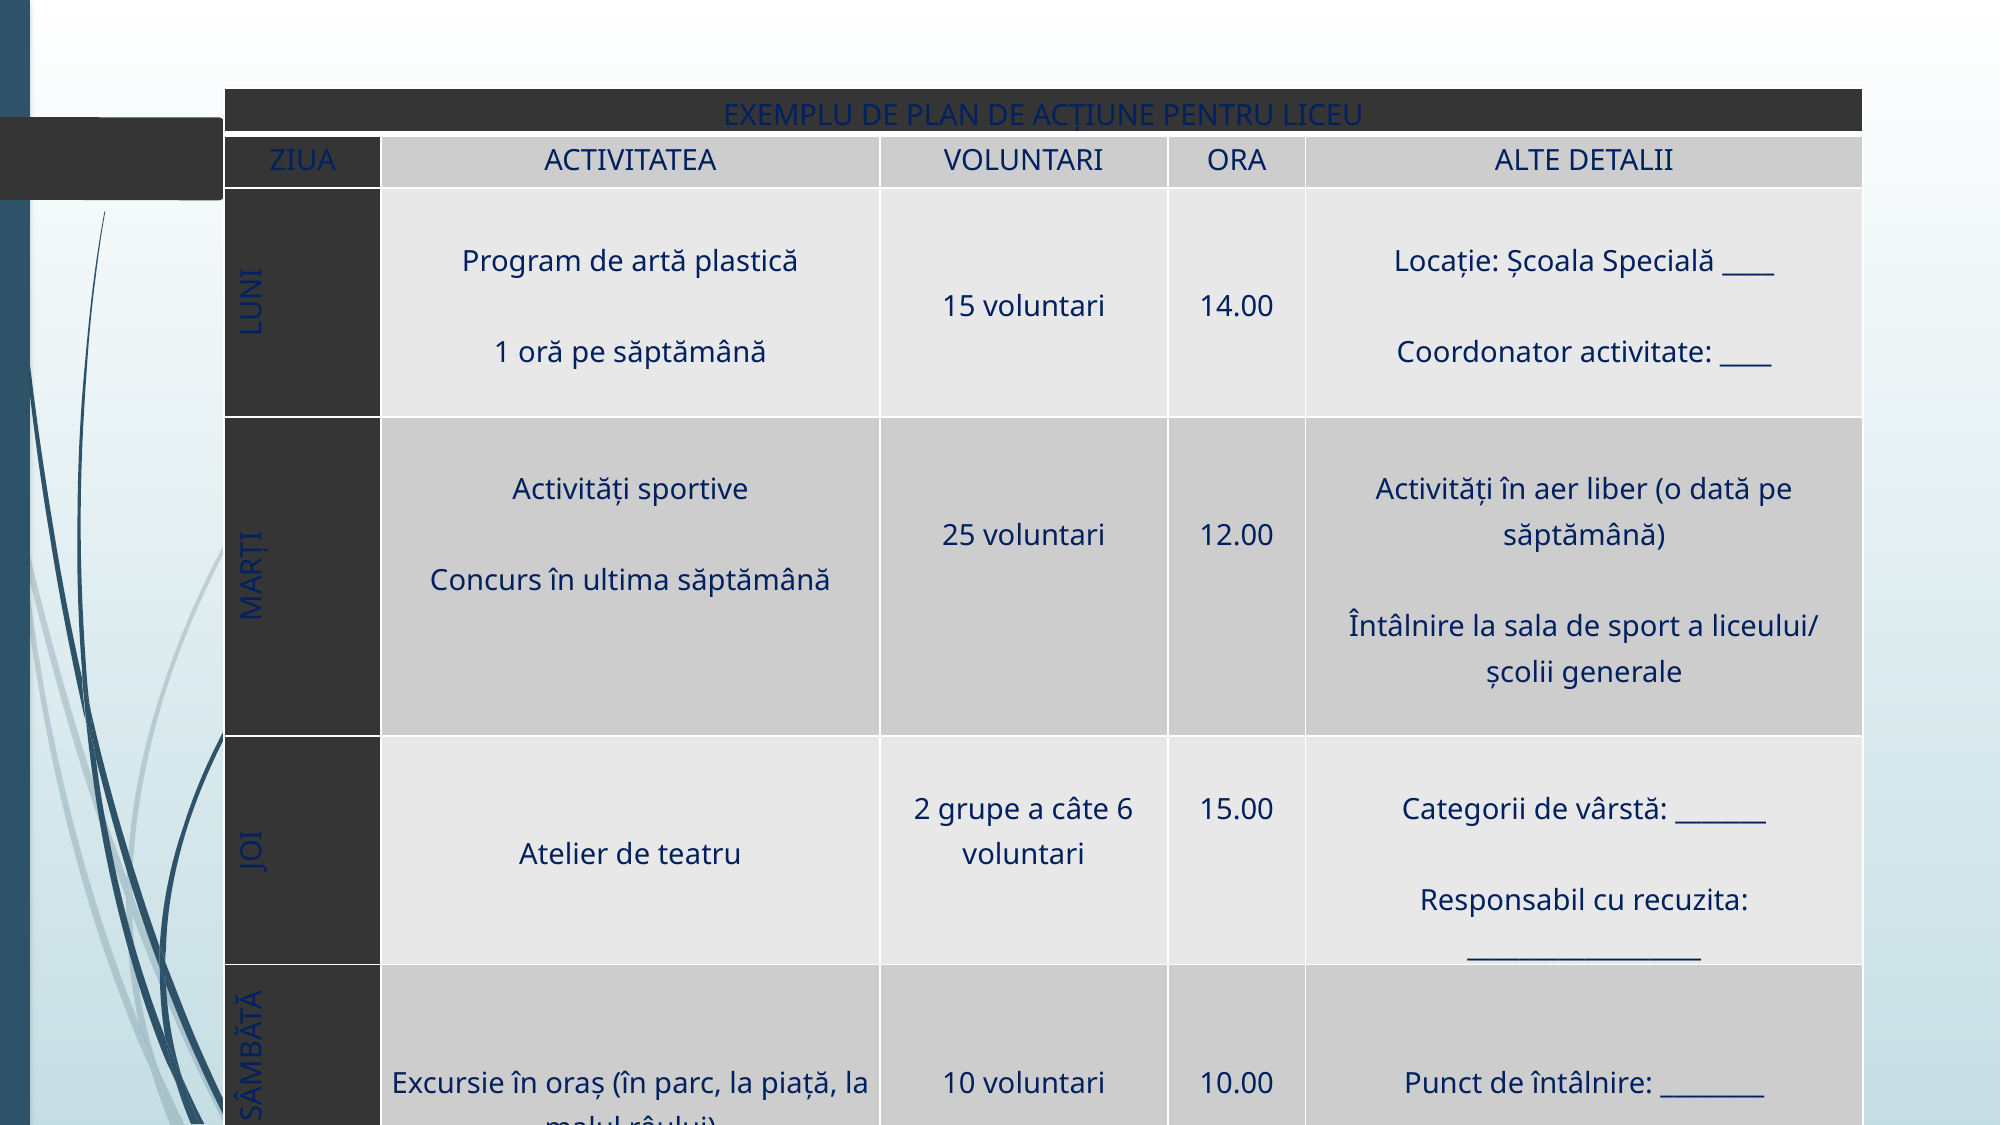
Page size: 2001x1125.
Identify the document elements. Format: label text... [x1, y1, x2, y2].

table_cell SÂMBĂTĂ [225, 965, 380, 1125]
table_cell MARȚI [225, 418, 380, 735]
table_cell 10 voluntari [881, 965, 1167, 1125]
table_cell 2 grupe a câte 6 voluntari [881, 737, 1167, 964]
table_cell Program de artă plastică 1 oră pe săptămână [382, 189, 879, 416]
table_cell 15 voluntari [881, 189, 1167, 416]
table_cell JOI [225, 737, 380, 964]
table_cell ZIUA [225, 137, 380, 187]
table_cell 14.00 [1169, 189, 1305, 416]
table_cell 12.00 [1169, 418, 1305, 735]
table_cell 10.00 [1169, 965, 1305, 1125]
table_cell Activități sportive Concurs în ultima săptămână [382, 418, 879, 735]
table_cell Atelier de teatru [382, 737, 879, 964]
table_cell ORA [1169, 137, 1305, 187]
table_cell LUNI [225, 189, 380, 416]
table_cell ACTIVITATEA [382, 137, 879, 187]
table_cell Locație: Școala Specială ____ Coordonator activitate: ____ [1306, 189, 1862, 416]
table_cell VOLUNTARI [881, 137, 1167, 187]
table_cell Categorii de vârstă: _______ Responsabil cu recuzita: __________________ [1306, 737, 1862, 964]
table_cell Excursie în oraș (în parc, la piață, la malul râului) [382, 965, 879, 1125]
table_cell ALTE DETALII [1306, 137, 1862, 187]
table_cell Activități în aer liber (o dată pe săptămână) Întâlnire la sala de sport a liceului/ școlii generale [1306, 418, 1862, 735]
table_cell 25 voluntari [881, 418, 1167, 735]
table_cell Punct de întâlnire: ________ [1306, 965, 1862, 1125]
table_header EXEMPLU DE PLAN DE ACȚIUNE PENTRU LICEU [225, 89, 1862, 131]
table_cell 15.00 [1169, 737, 1305, 964]
